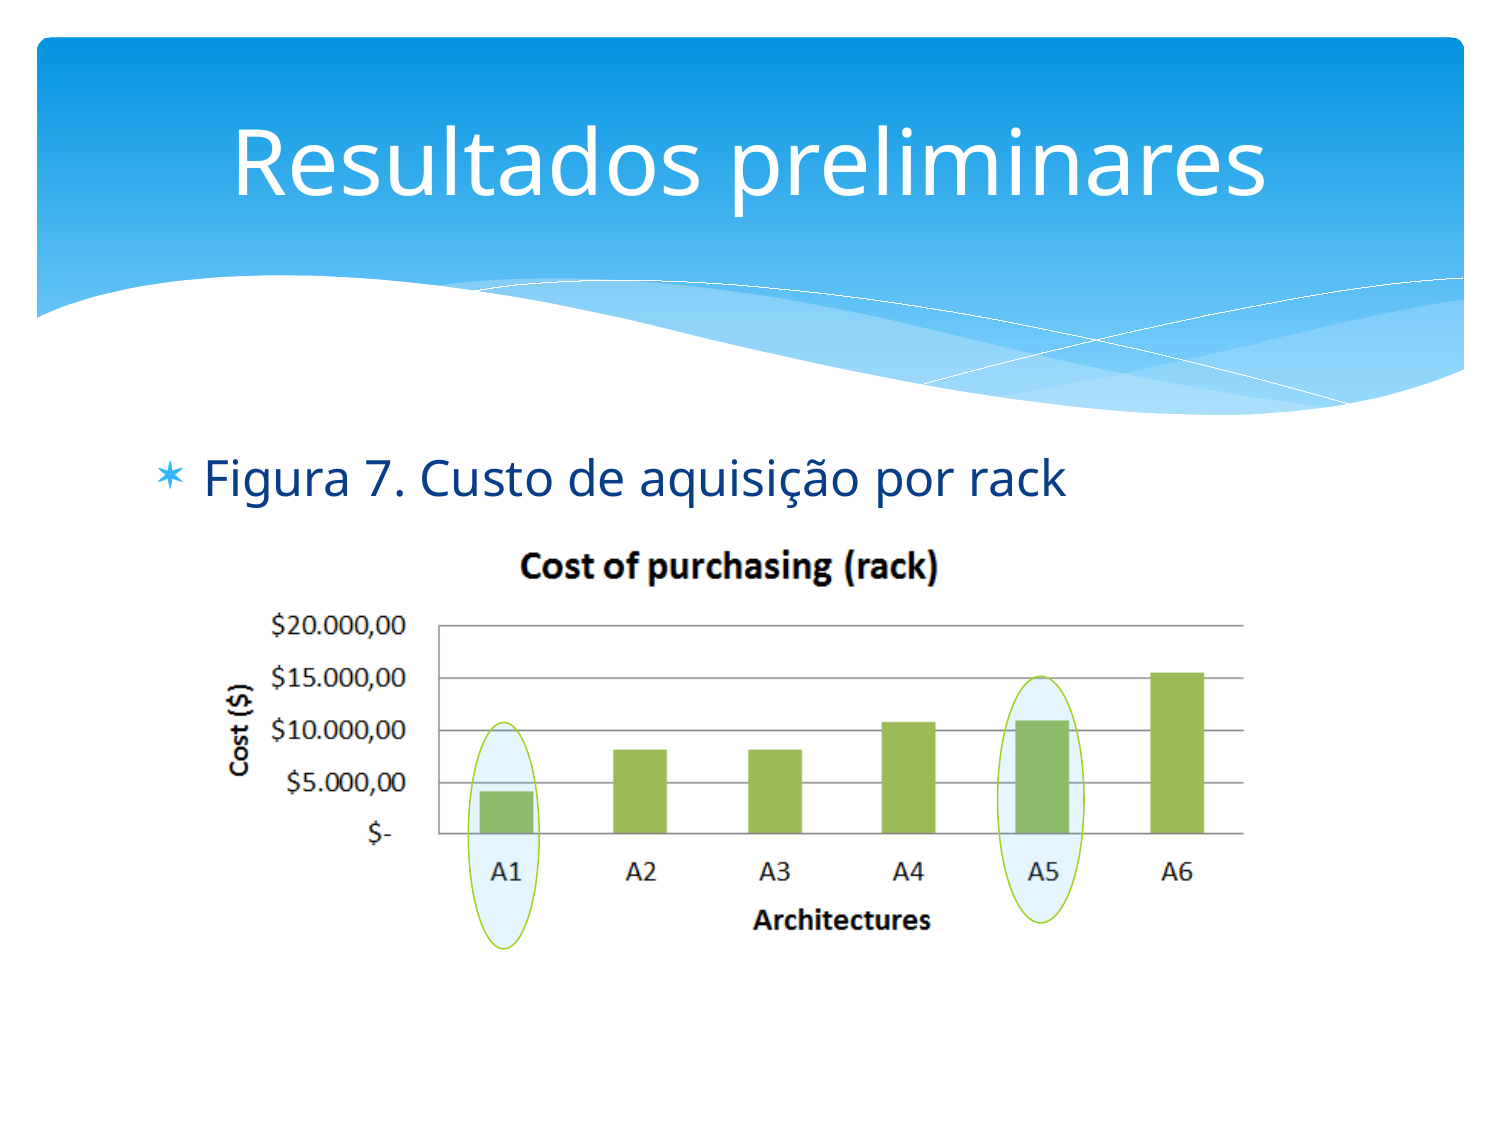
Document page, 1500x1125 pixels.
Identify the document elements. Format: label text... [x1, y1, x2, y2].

picture [196, 519, 1256, 944]
list Figura 7. Custo de aquisição por rack [143, 438, 1359, 1005]
title Resultados preliminares [75, 55, 1425, 261]
